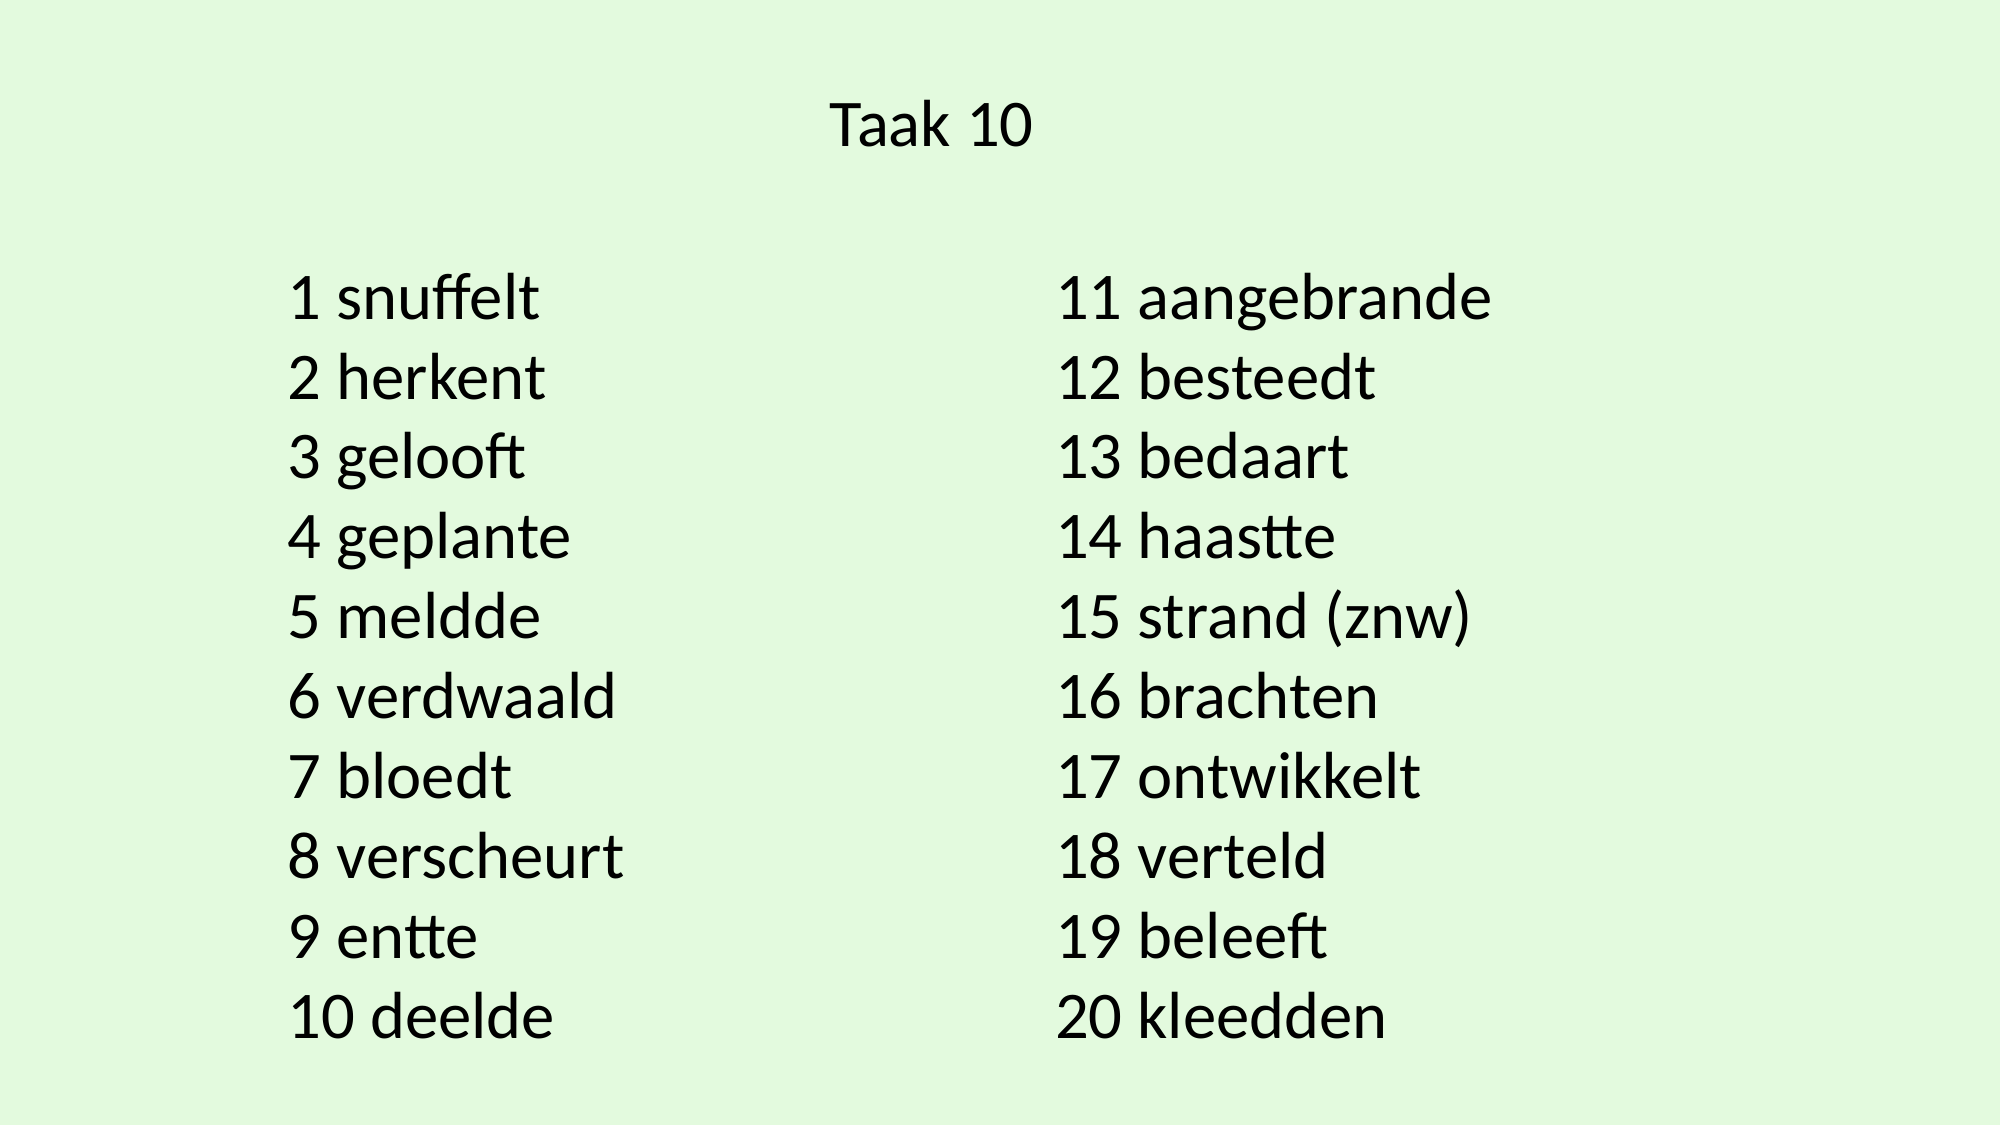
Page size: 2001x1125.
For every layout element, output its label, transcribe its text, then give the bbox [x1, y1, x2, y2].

text_box Taak 10 [545, 72, 1318, 168]
text_box 11 aangebrande 12 besteedt 13 bedaart 14 haastte 15 strand (znw) 16 brachten 17 ontwikkelt 18 verteld 19 beleeft 20 kleedden [1040, 245, 1669, 1060]
text_box 1 snuffelt 2 herkent 3 gelooft 4 geplante 5 meldde 6 verdwaald 7 bloedt 8 verscheurt 9 entte 10 deelde [273, 245, 901, 1060]
